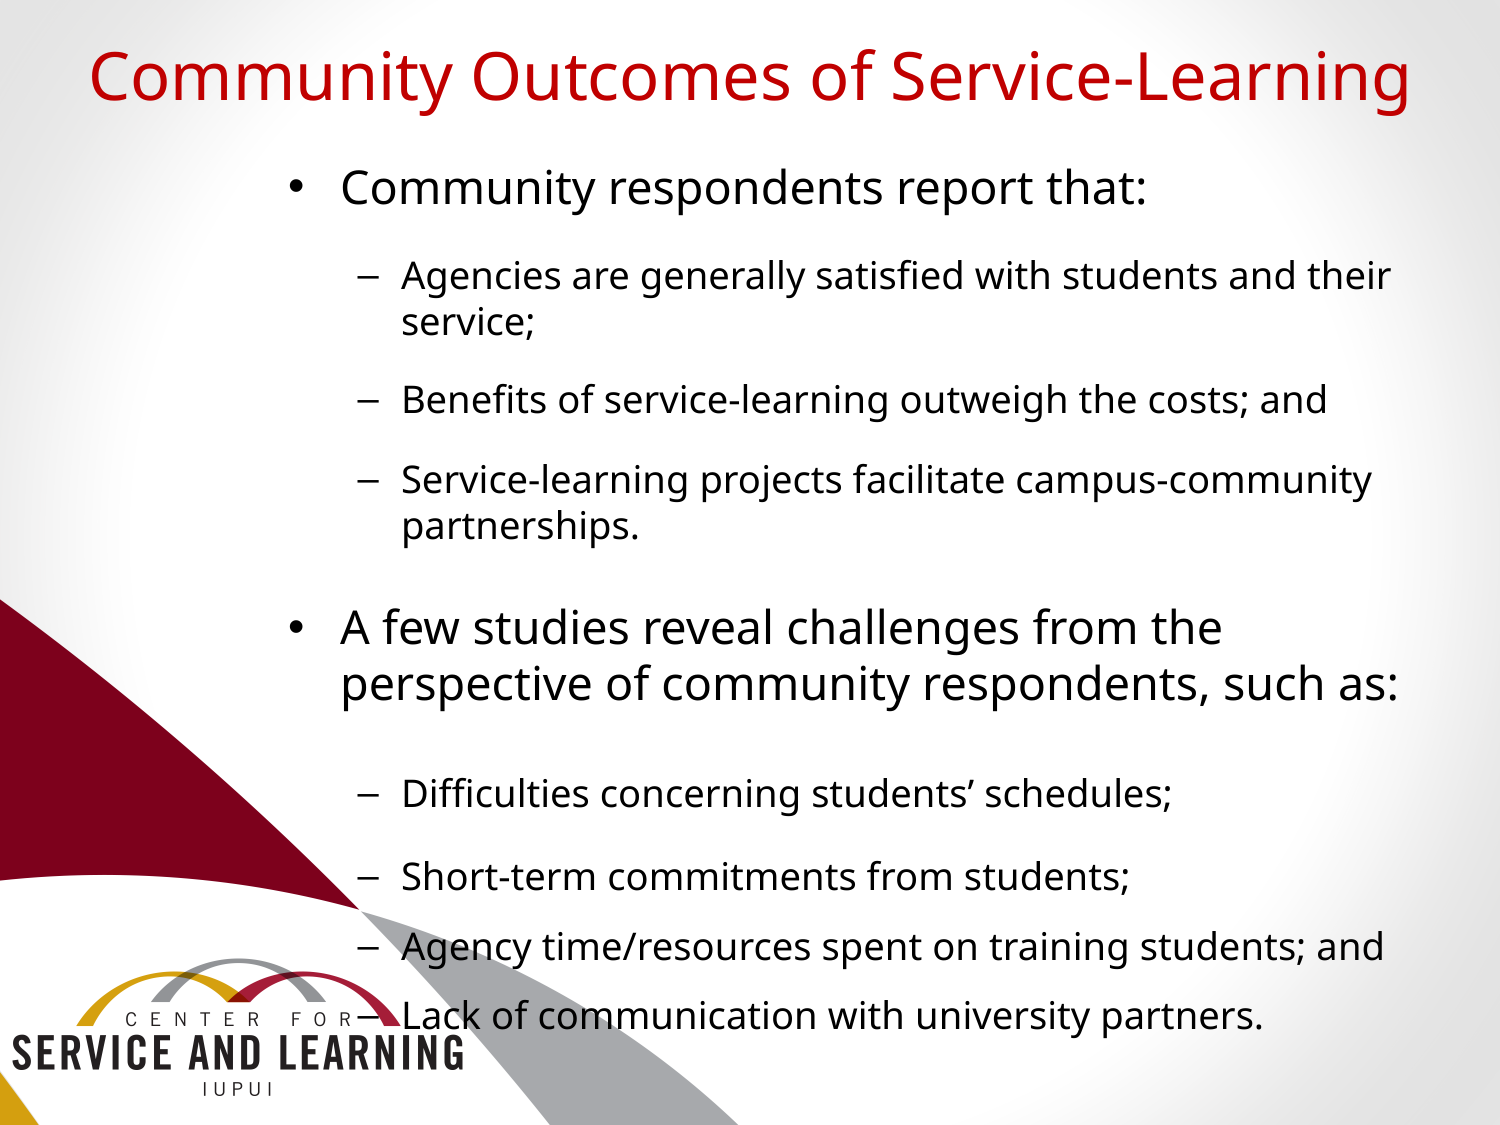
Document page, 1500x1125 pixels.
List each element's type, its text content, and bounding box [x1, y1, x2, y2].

title Community Outcomes of Service-Learning [26, 19, 1476, 129]
picture [0, 0, 1500, 1125]
list Community respondents report that: Agencies are generally satisfied with students and their service; Benefits of service-learning outweigh the costs; and Service-learning projects facilitate campus-community partnerships. A few studies reveal challenges from the perspective of community respondents, such as: Difficulties concerning students’ schedules; Short-term commitments from students; Agency time/resources spent on training students; and Lack of communication with university partners. [273, 149, 1476, 1065]
